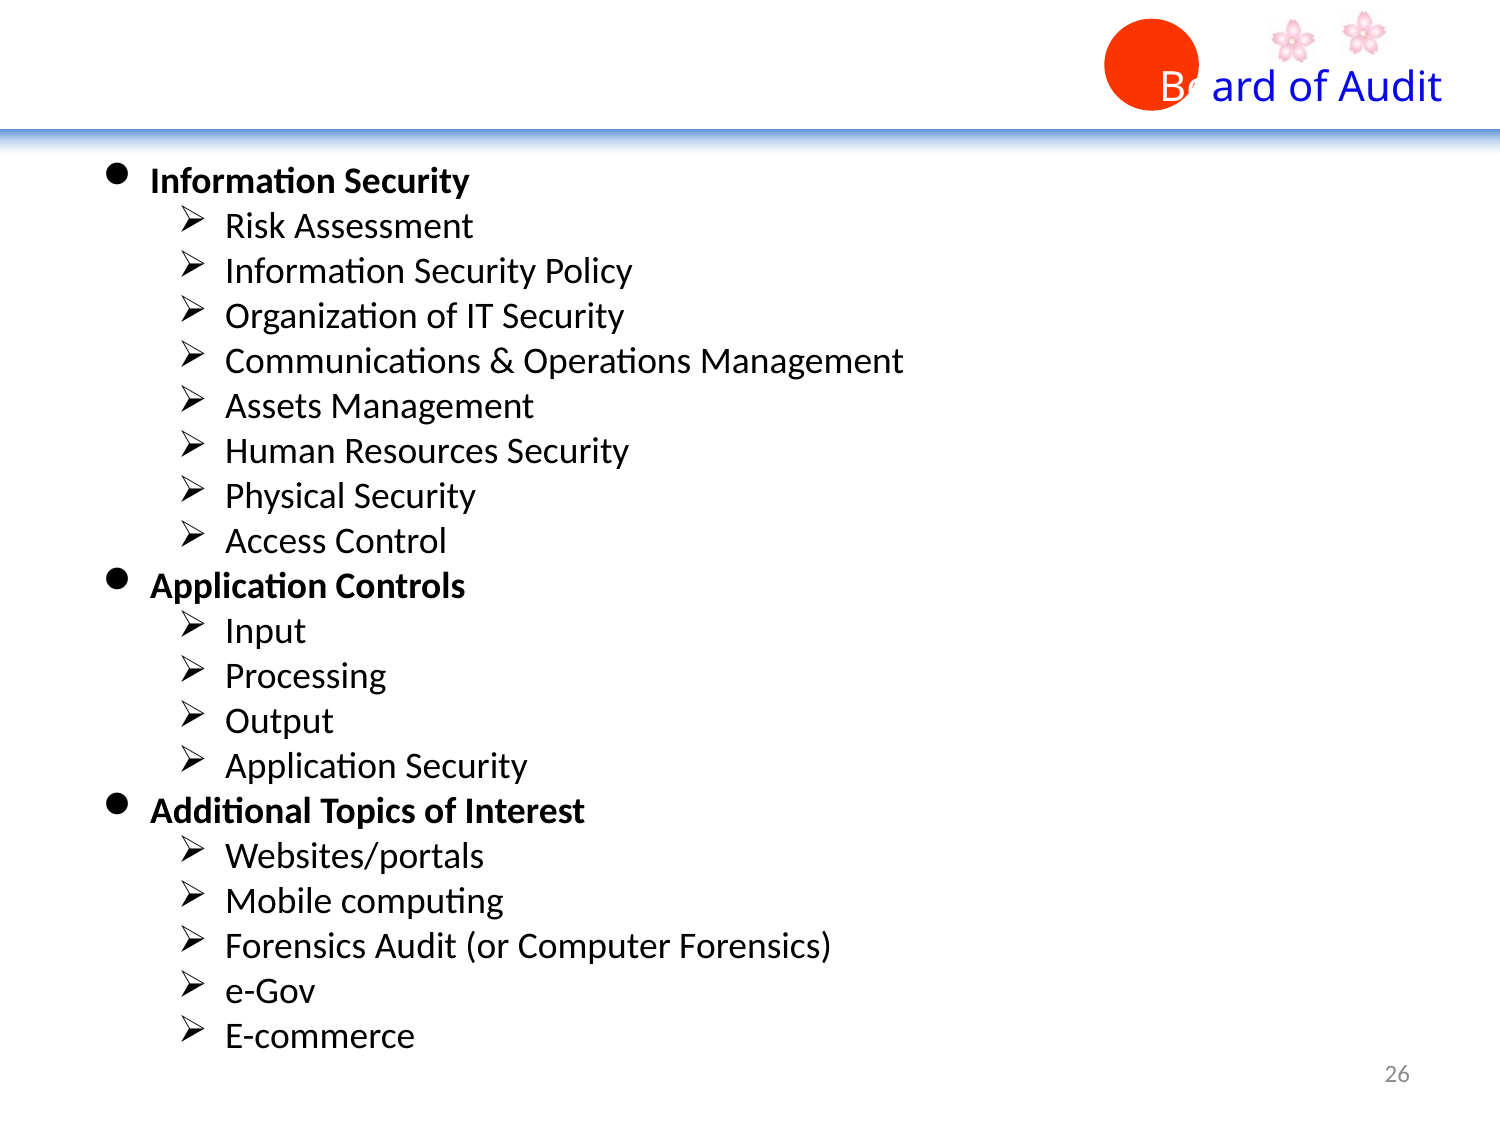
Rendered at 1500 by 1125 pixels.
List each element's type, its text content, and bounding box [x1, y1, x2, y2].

picture [1269, 18, 1316, 63]
picture [1340, 10, 1387, 55]
text_box Information Security Risk Assessment Information Security Policy Organization of IT Security Communications & Operations Management Assets Management Human Resources Security Physical Security Access Control Application Controls Input Processing Output Application Security Additional Topics of Interest Websites/portals Mobile computing Forensics Audit (or Computer Forensics) e-Gov E-commerce [88, 149, 1400, 1064]
slide_number 26 [1074, 1042, 1425, 1103]
